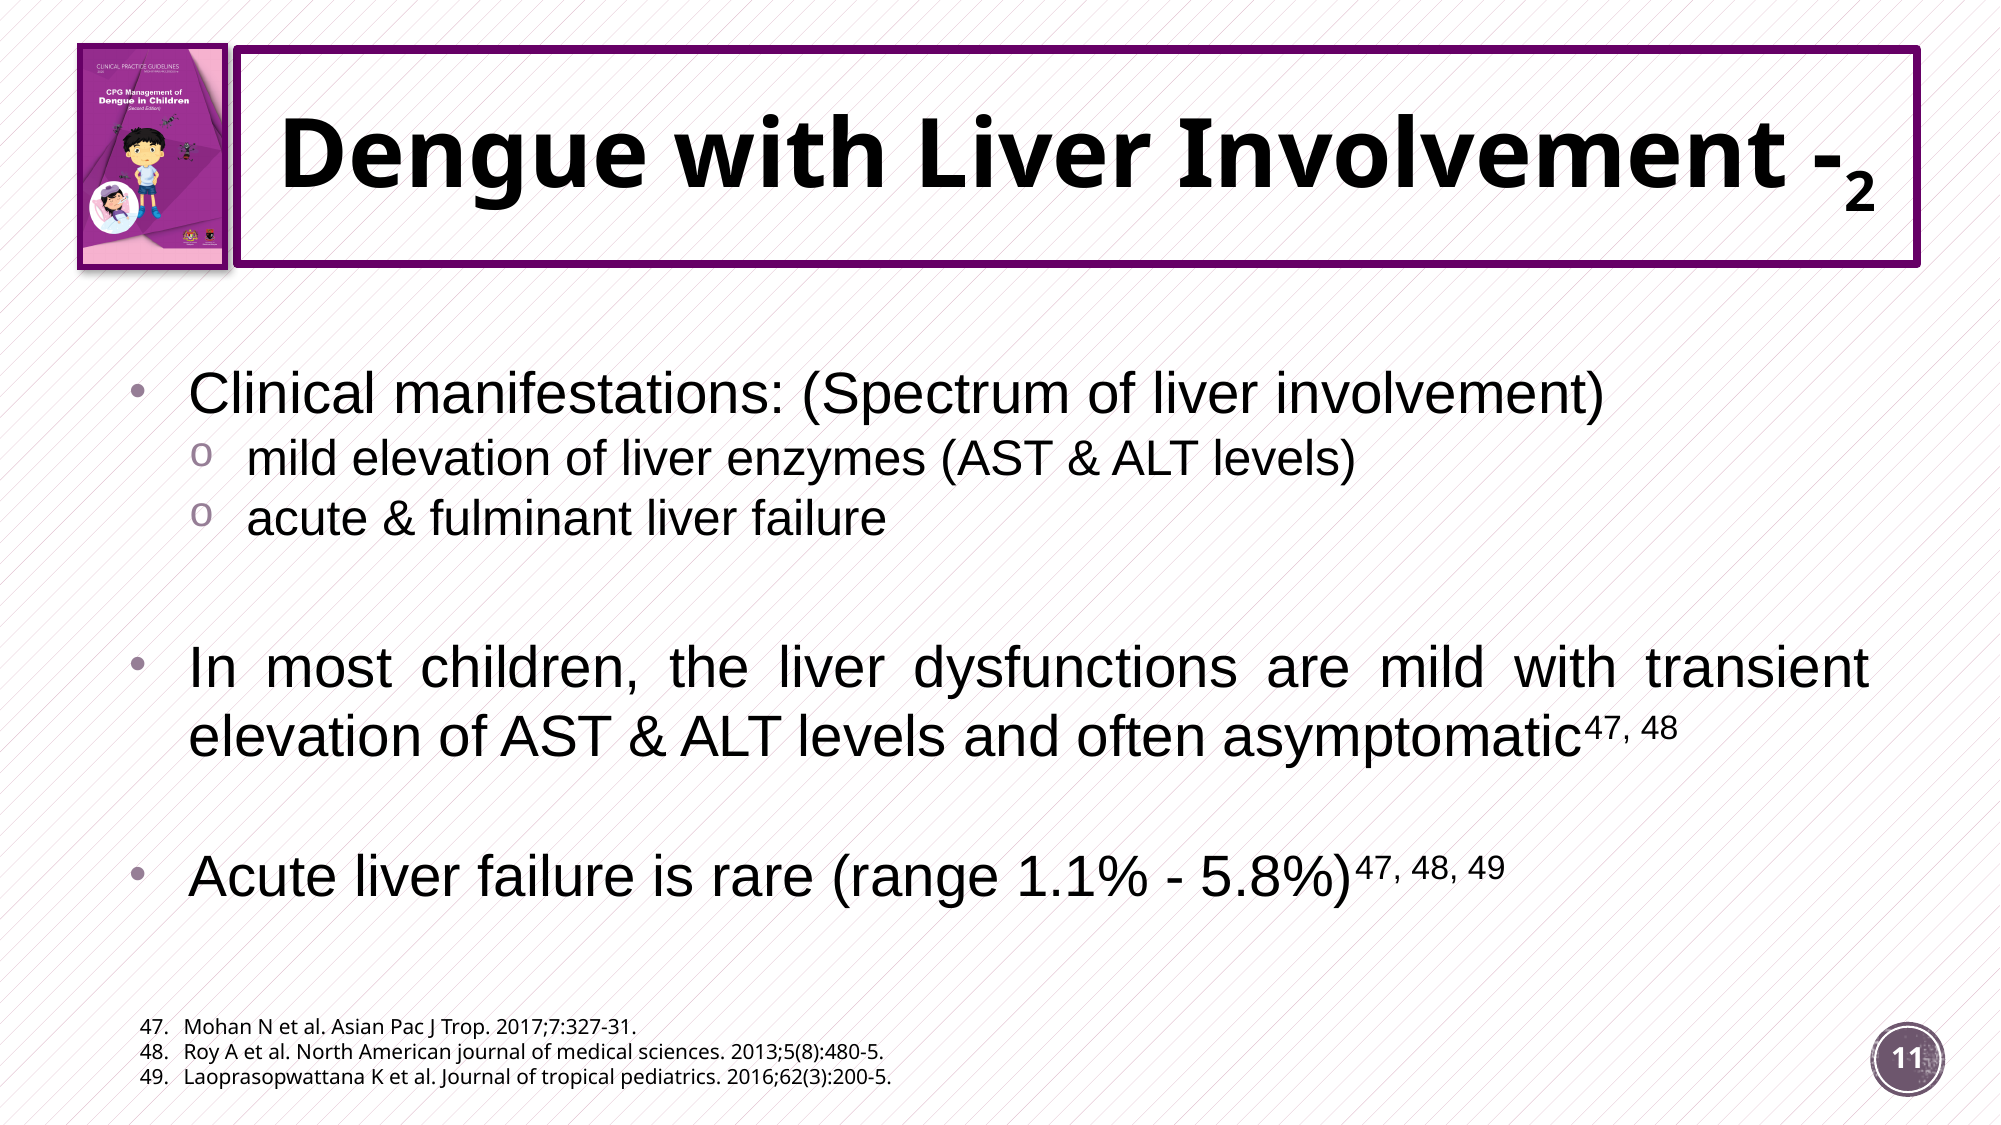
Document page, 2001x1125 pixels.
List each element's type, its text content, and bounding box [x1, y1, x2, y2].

text_box Mohan N et al. Asian Pac J Trop. 2017;7:327-31. Roy A et al. North American journal of medical sciences. 2013;5(8):480-5. Laoprasopwattana K et al. Journal of tropical pediatrics. 2016;62(3):200-5. [124, 1006, 1807, 1097]
text_box Dengue with Liver Involvement -2 [237, 49, 1918, 264]
slide_number 11 [1855, 1028, 1961, 1089]
list Clinical manifestations: (Spectrum of liver involvement) mild elevation of liver enzymes (AST & ALT levels) acute & fulminant liver failure In most children, the liver dysfunctions are mild with transient elevation of AST & ALT levels and often asymptomatic47, 48 Acute liver failure is rare (range 1.1% - 5.8%)47, 48, 49 [114, 348, 1888, 925]
picture [83, 49, 222, 264]
